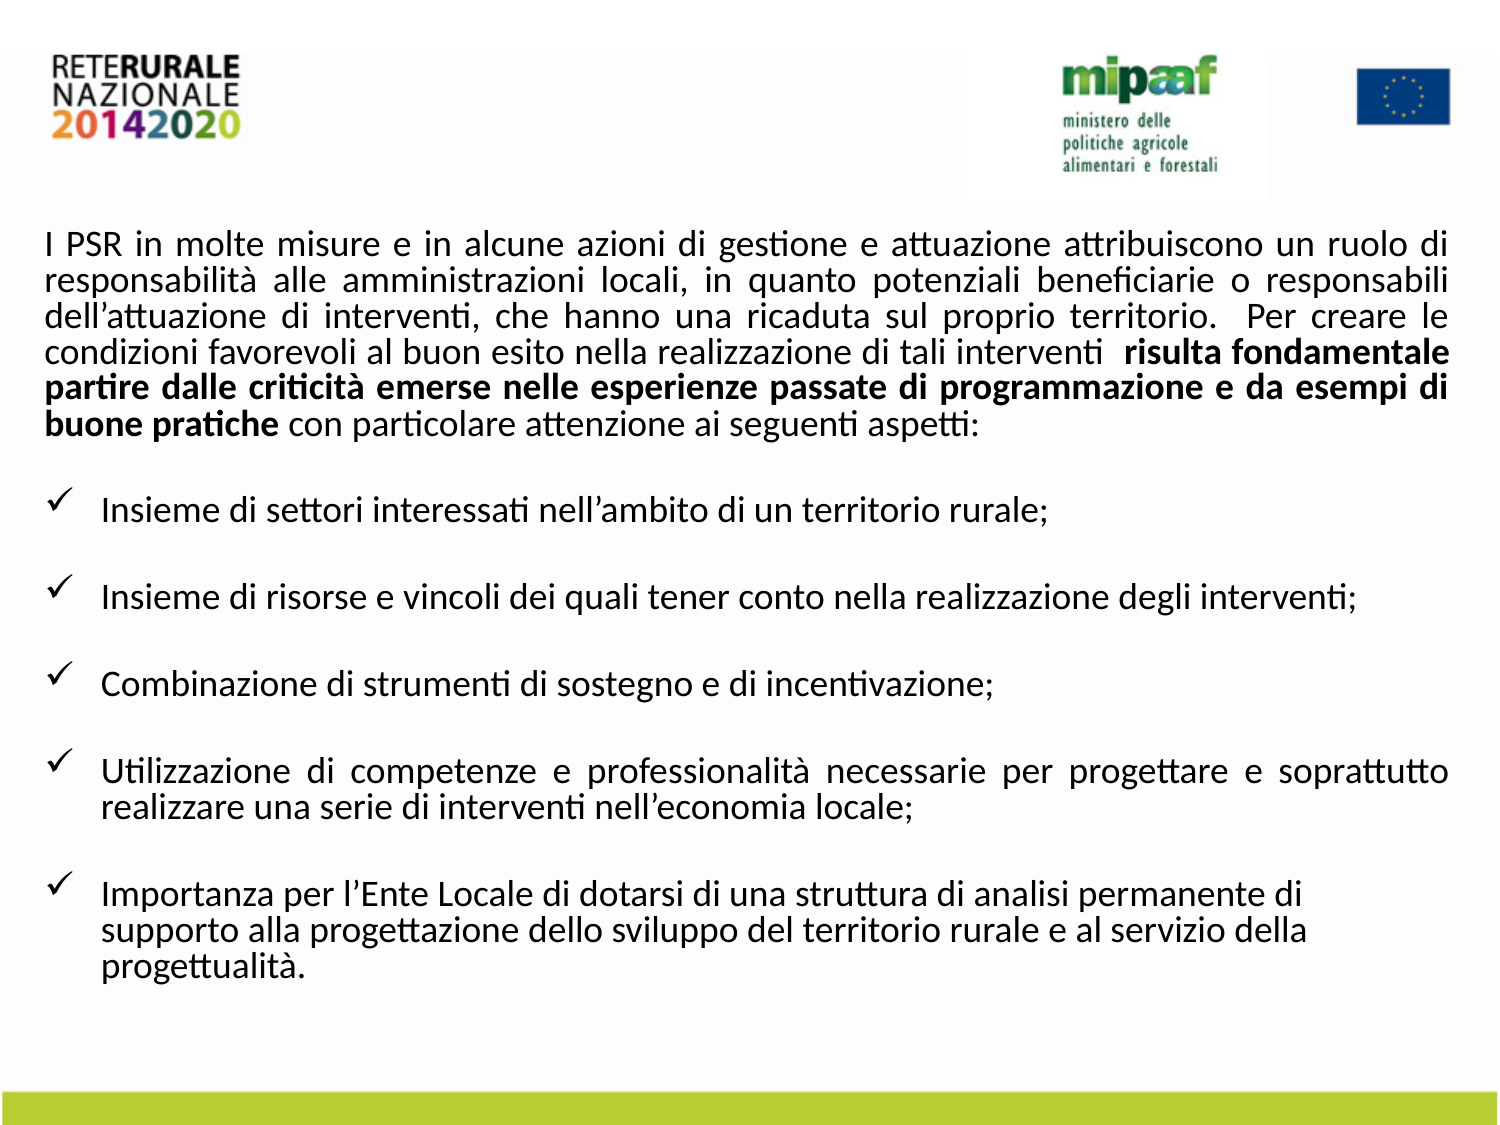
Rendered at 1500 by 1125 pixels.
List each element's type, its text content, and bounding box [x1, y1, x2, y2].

list I PSR in molte misure e in alcune azioni di gestione e attuazione attribuiscono un ruolo di responsabilità alle amministrazioni locali, in quanto potenziali beneficiarie o responsabili dell’attuazione di interventi, che hanno una ricaduta sul proprio territorio. Per creare le condizioni favorevoli al buon esito nella realizzazione di tali interventi risulta fondamentale partire dalle criticità emerse nelle esperienze passate di programmazione e da esempi di buone pratiche con particolare attenzione ai seguenti aspetti: Insieme di settori interessati nell’ambito di un territorio rurale; Insieme di risorse e vincoli dei quali tener conto nella realizzazione degli interventi; Combinazione di strumenti di sostegno e di incentivazione; Utilizzazione di competenze e professionalità necessarie per progettare e soprattutto realizzare una serie di interventi nell’economia locale; Importanza per l’Ente Locale di dotarsi di una struttura di analisi permanente di supporto alla progettazione dello sviluppo del territorio rurale e al servizio della progettualità. [29, 219, 1466, 1083]
picture [1, 52, 1499, 1125]
